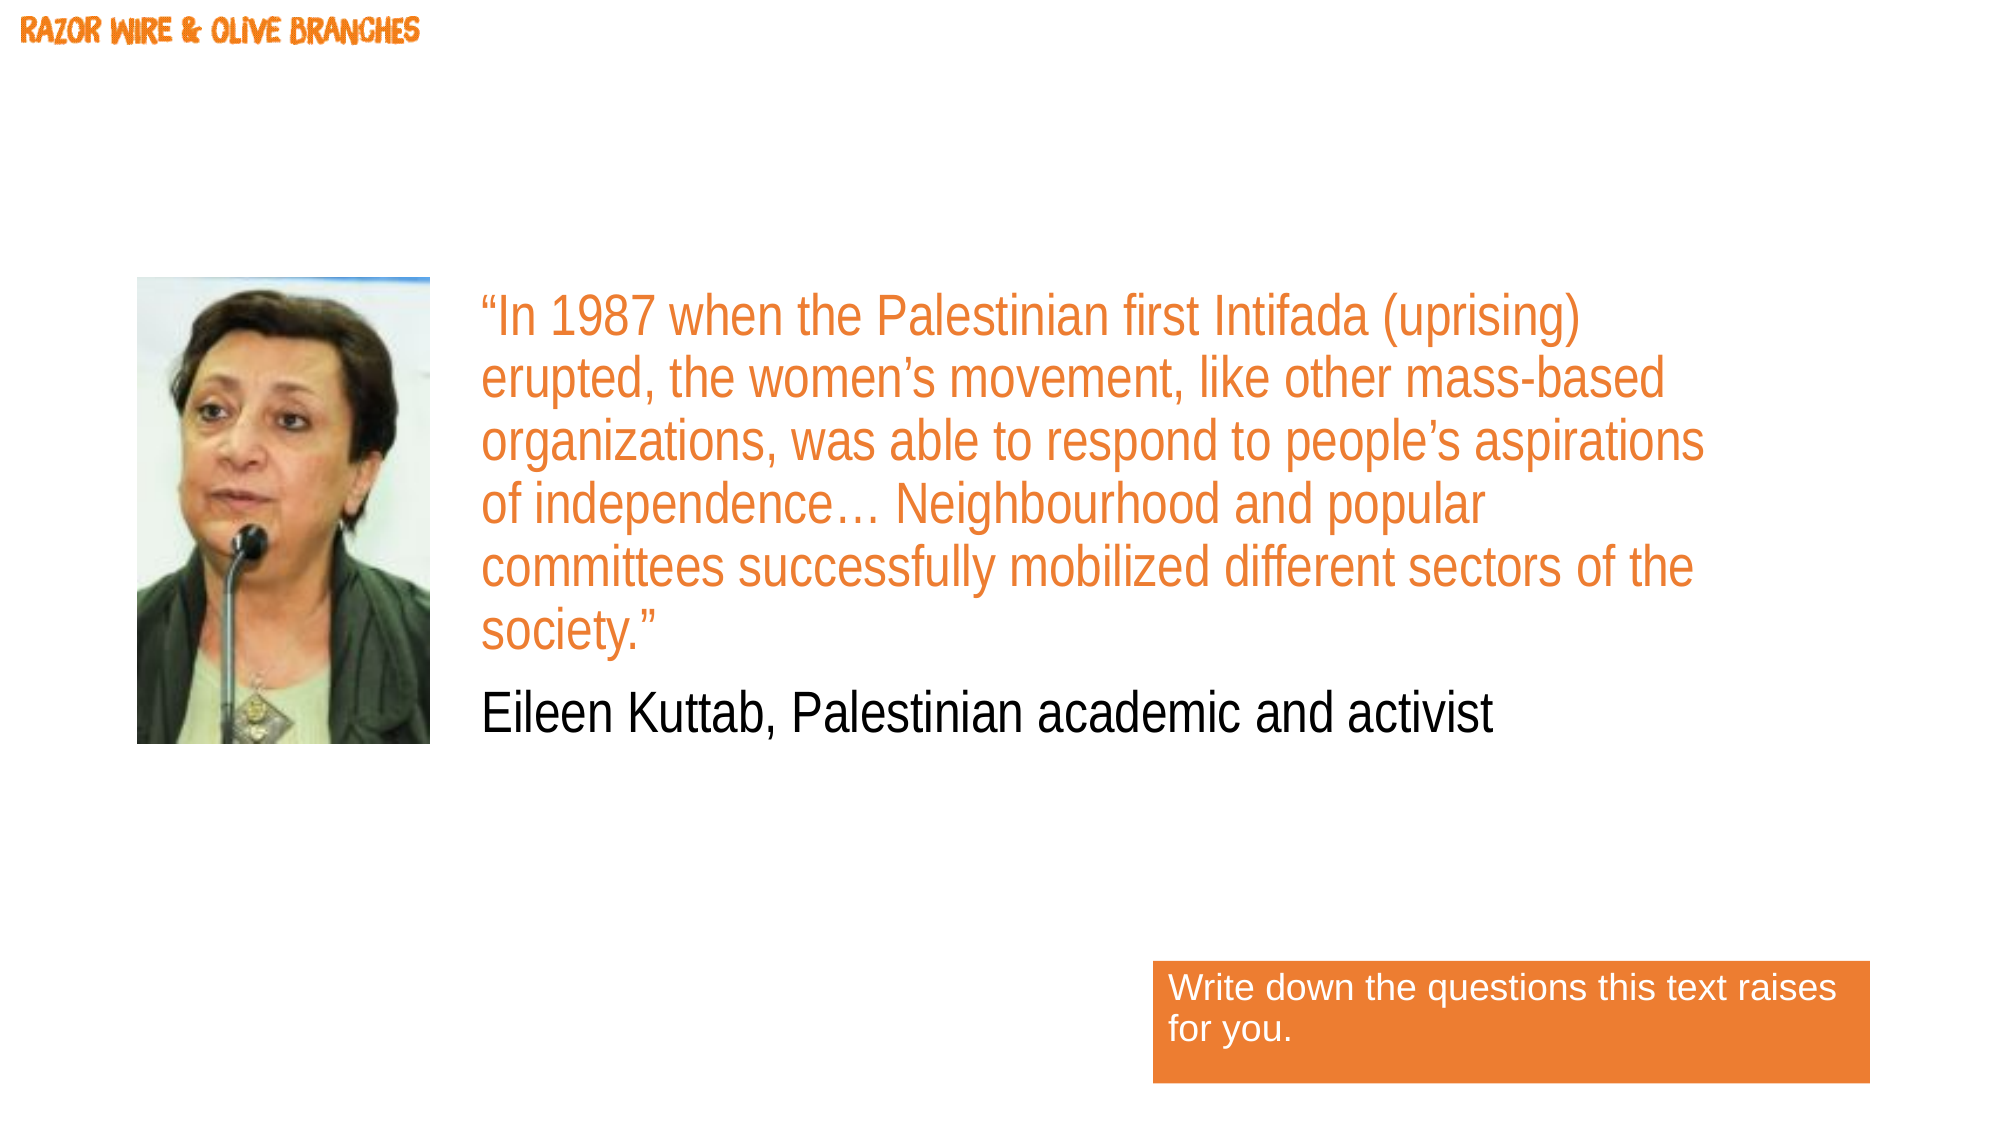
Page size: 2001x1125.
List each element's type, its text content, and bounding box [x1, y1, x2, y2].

list “In 1987 when the Palestinian first Intifada (uprising) erupted, the women’s movement, like other mass-based organizations, was able to respond to people’s aspirations of independence… Neighbourhood and popular committees successfully mobilized different sectors of the society.” Eileen Kuttab, Palestinian academic and activist [466, 277, 1759, 992]
picture [137, 277, 430, 744]
text_box Write down the questions this text raises for you. [1153, 960, 1870, 1084]
